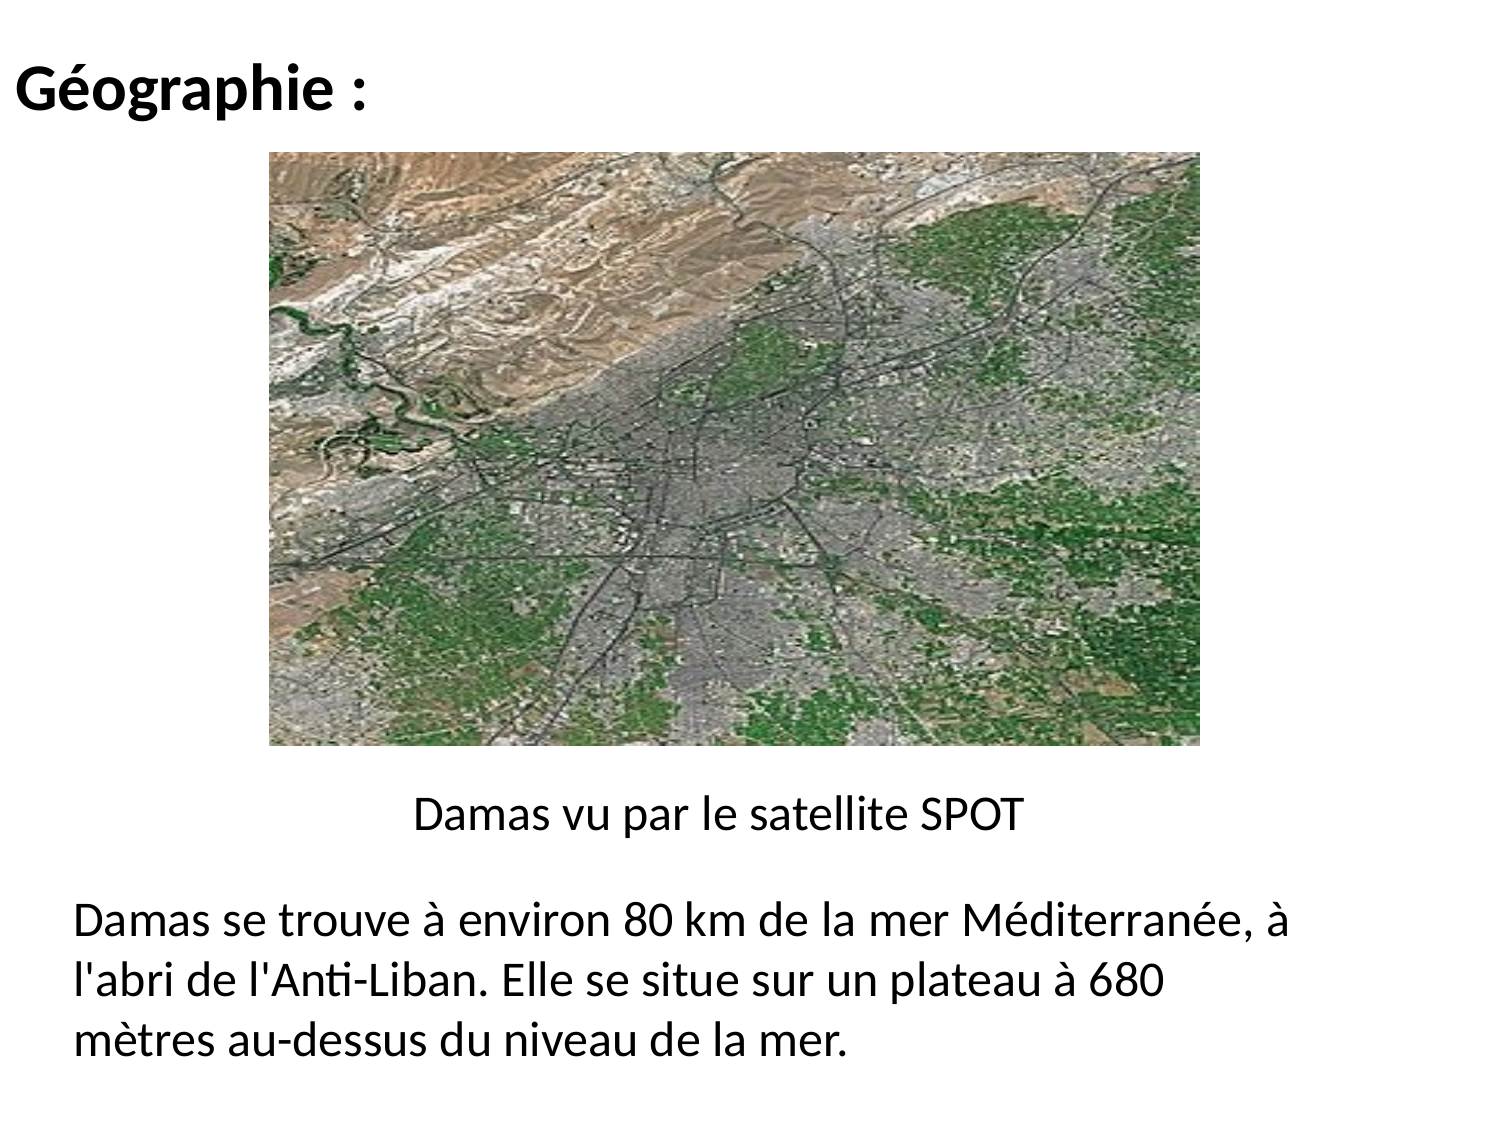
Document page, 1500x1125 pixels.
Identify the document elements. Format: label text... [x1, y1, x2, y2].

text_box Damas se trouve à environ 80 km de la mer Méditerranée, à l'abri de l'Anti-Liban. Elle se situe sur un plateau à 680 mètres au-dessus du niveau de la mer. [58, 878, 1325, 1074]
text_box Damas vu par le satellite SPOT [398, 773, 1067, 849]
text_box Géographie : [0, 35, 1500, 176]
picture [269, 152, 1200, 747]
